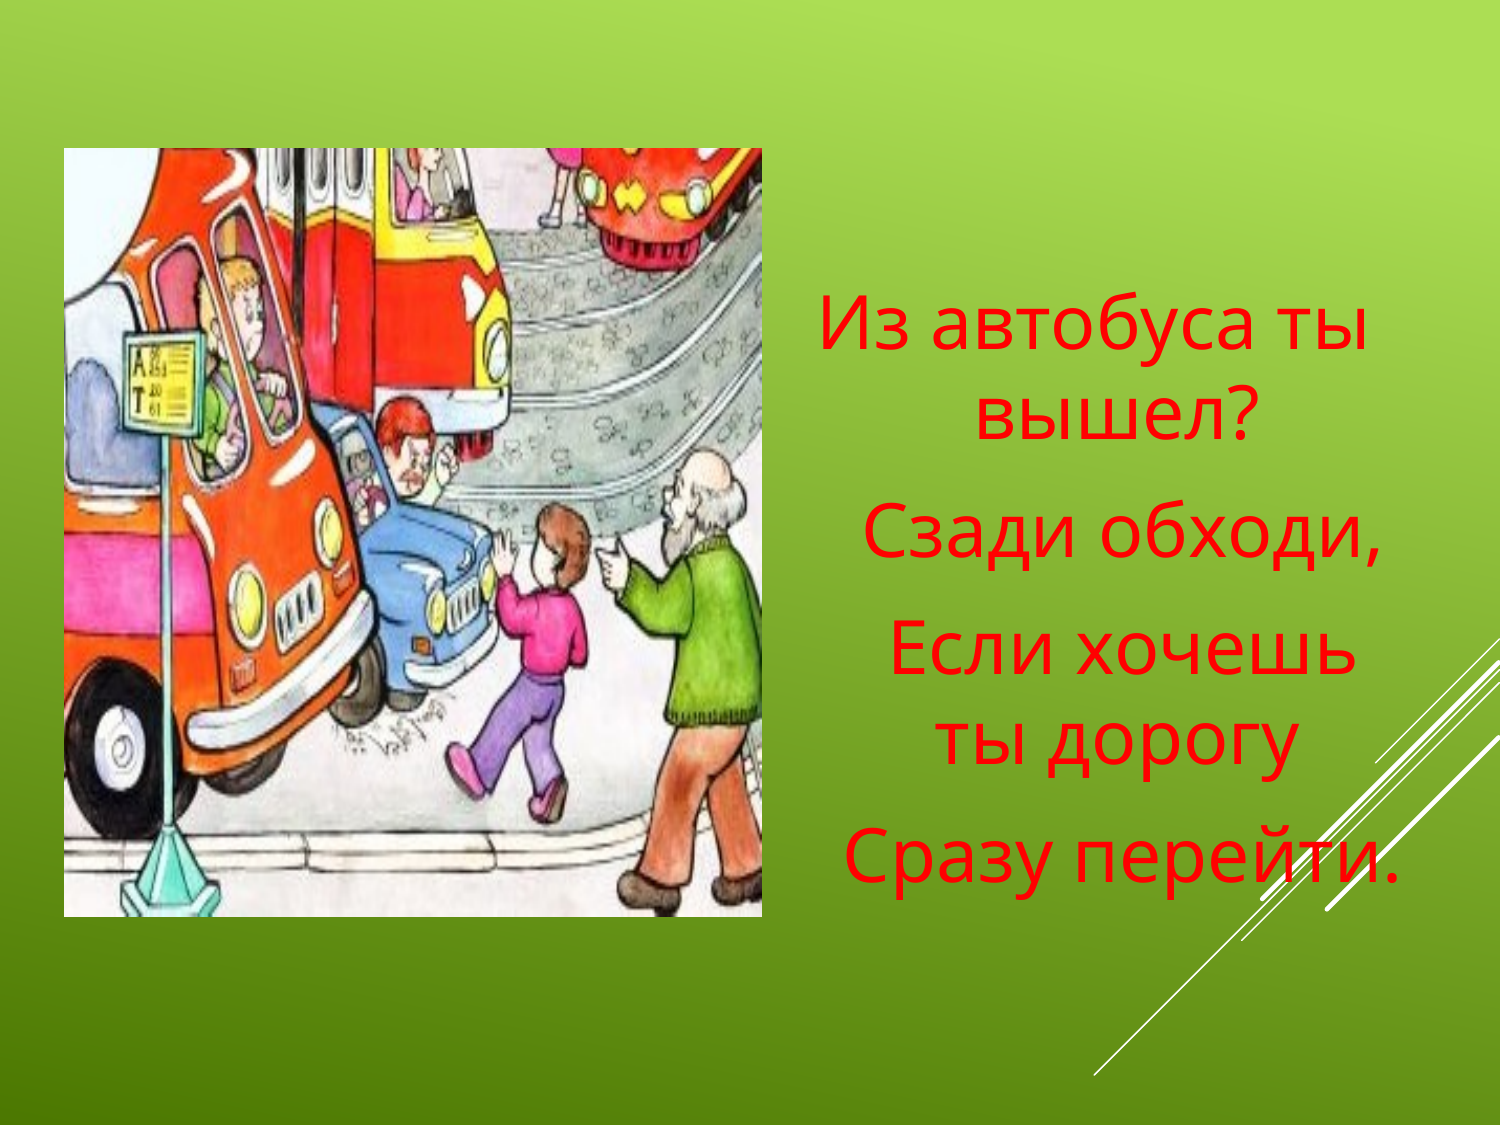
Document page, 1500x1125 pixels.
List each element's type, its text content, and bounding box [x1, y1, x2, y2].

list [64, 148, 762, 918]
list Из автобуса ты вышел? Сзади обходи, Если хочешь ты дорогу Сразу перейти. [762, 208, 1425, 964]
